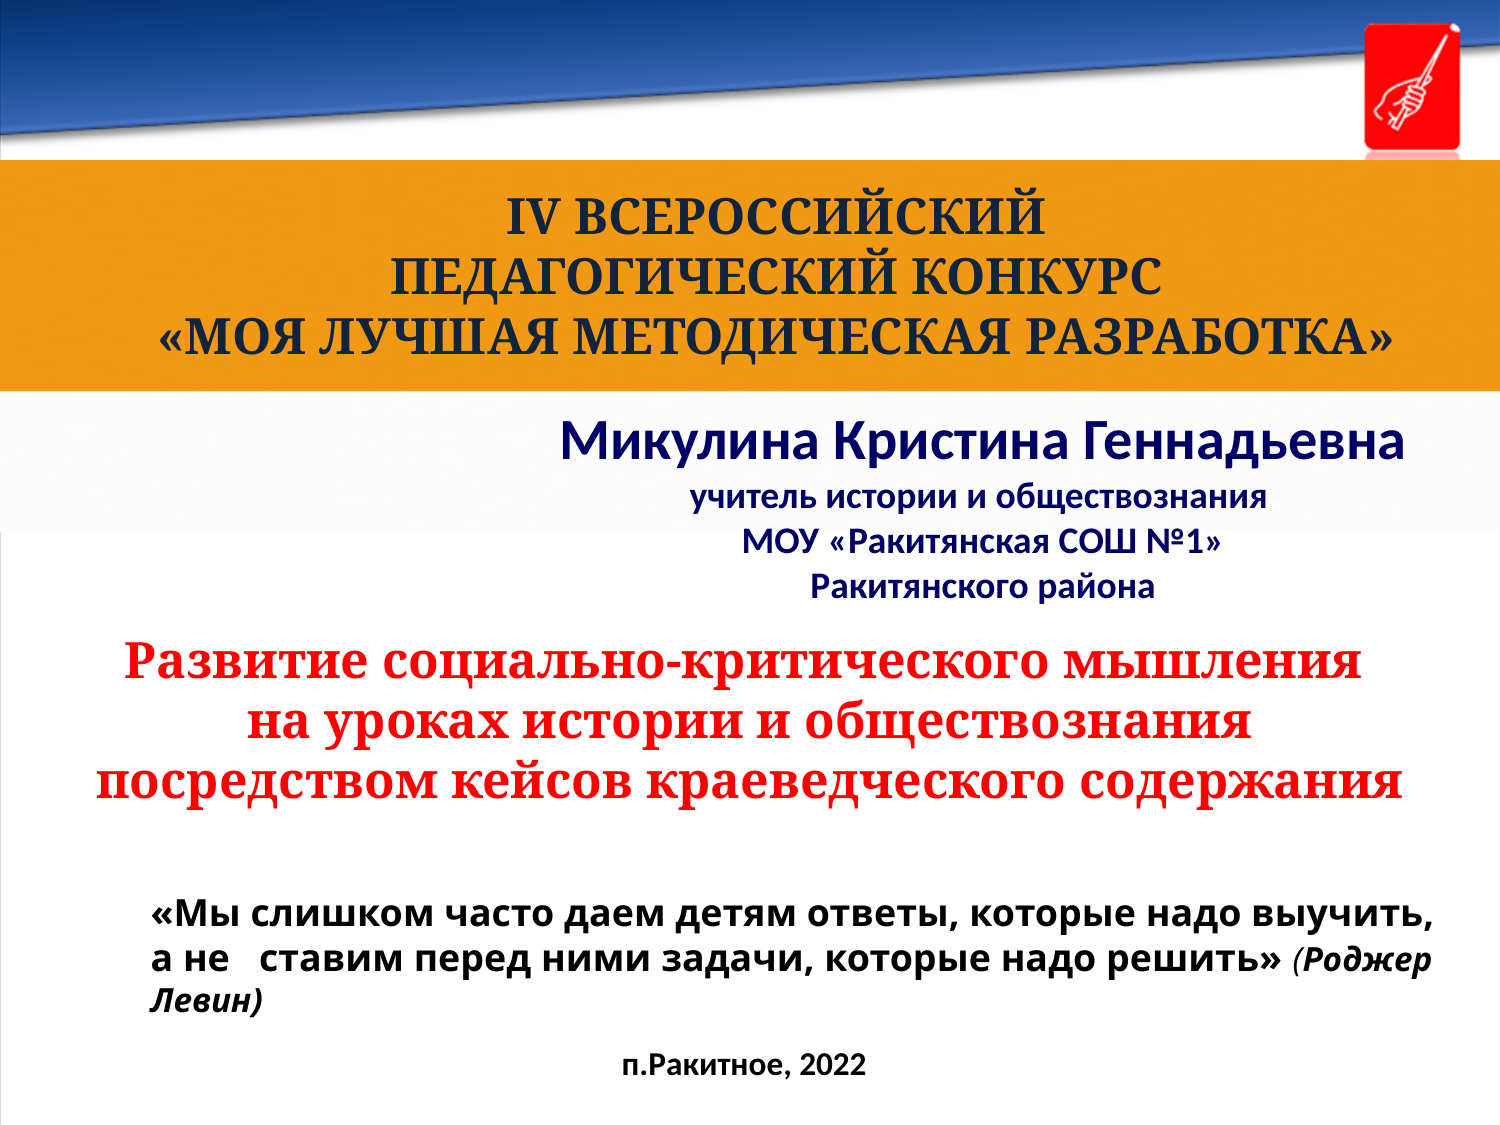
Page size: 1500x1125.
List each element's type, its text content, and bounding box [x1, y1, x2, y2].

text_box «Мы слишком часто даем детям ответы, которые надо выучить, а не ставим перед ними задачи, которые надо решить» (Роджер Левин) [135, 881, 1465, 1027]
picture [0, 0, 1500, 1125]
text_box Развитие социально-критического мышления на уроках истории и обществознания посредством кейсов краеведческого содержания [78, 621, 1422, 937]
text_box Микулина Кристина Геннадьевна учитель истории и обществознания МОУ «Ракитянская СОШ №1» Ракитянского района [441, 539, 1500, 624]
text_box п.Ракитное, 2022 [218, 1034, 1270, 1090]
